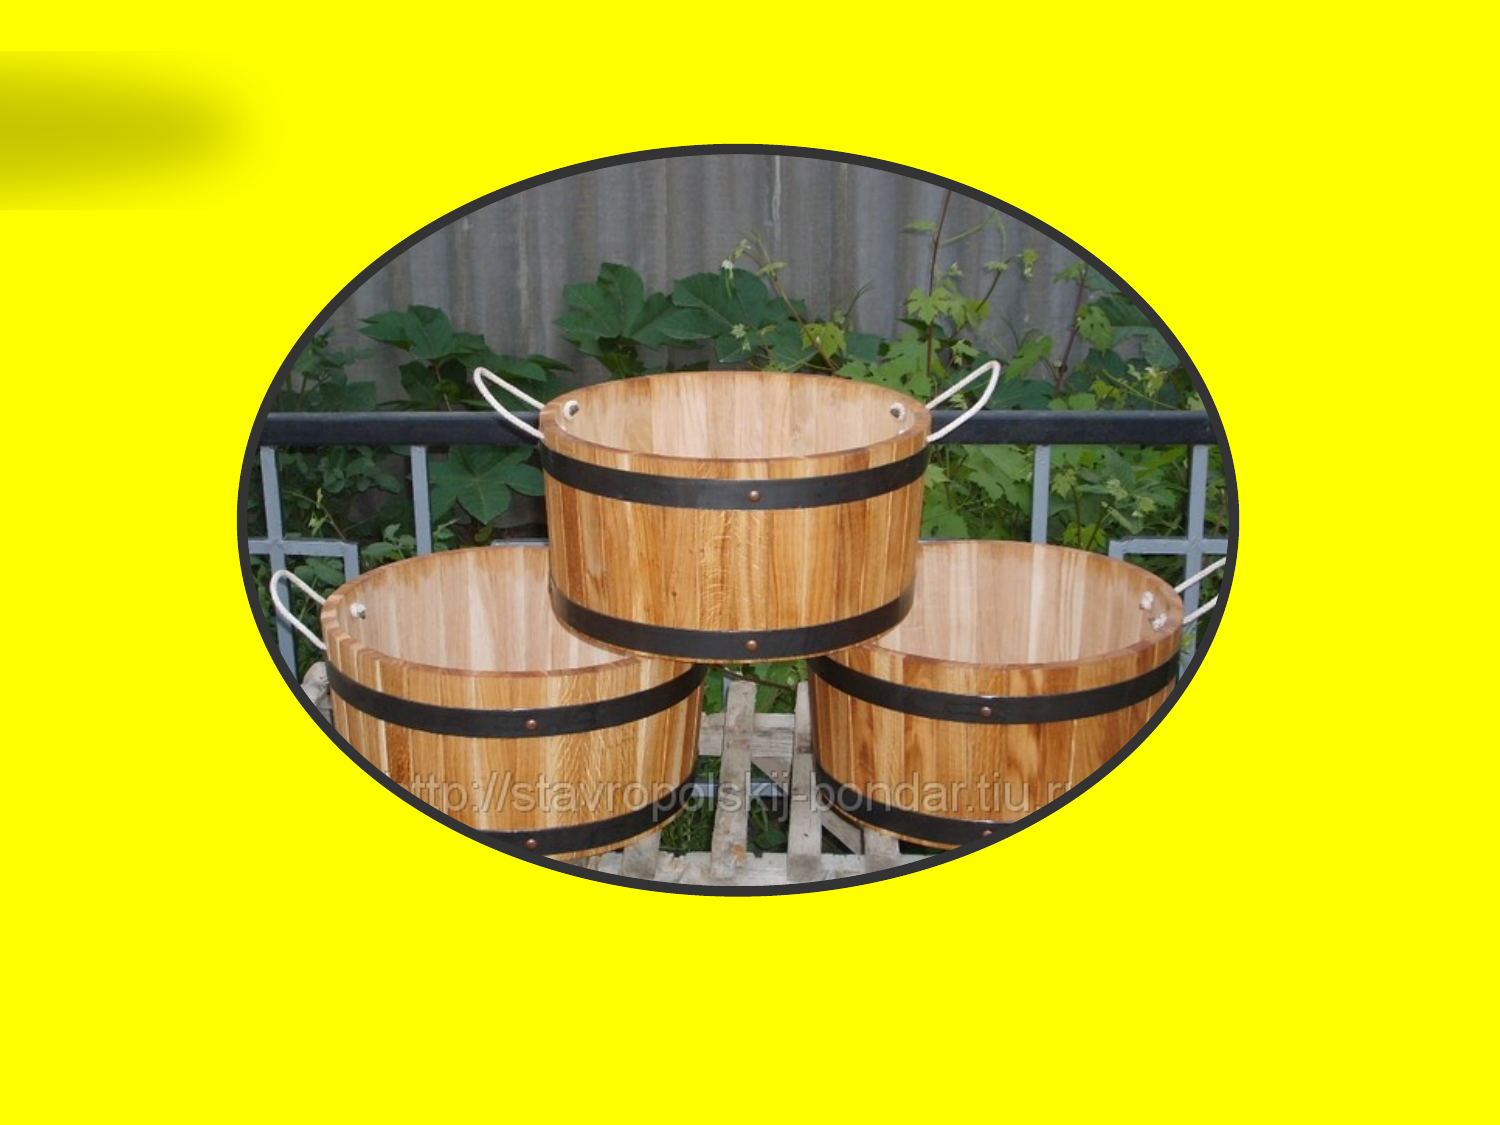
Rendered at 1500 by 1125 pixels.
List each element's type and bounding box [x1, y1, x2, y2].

list [241, 148, 1235, 892]
